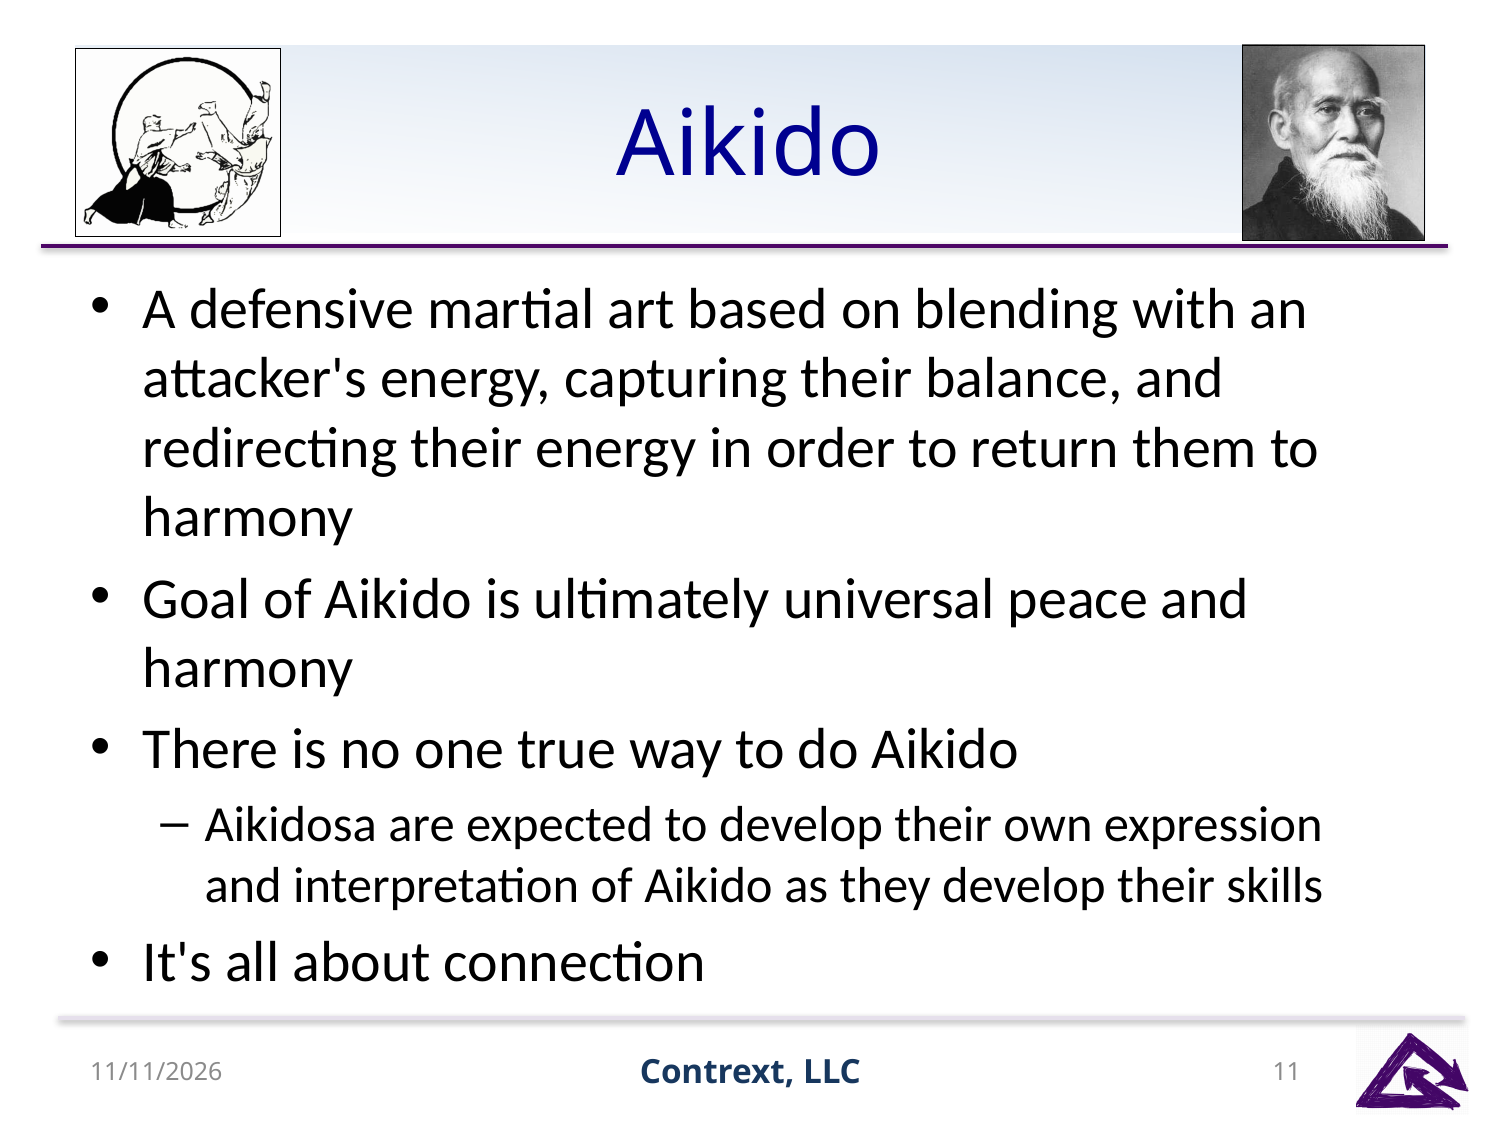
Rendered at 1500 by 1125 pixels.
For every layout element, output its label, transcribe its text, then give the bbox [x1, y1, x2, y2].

title Aikido [75, 45, 1240, 233]
picture [1356, 1025, 1469, 1115]
picture [1242, 44, 1426, 241]
list A defensive martial art based on blending with an attacker's energy, capturing their balance, and redirecting their energy in order to return them to harmony Goal of Aikido is ultimately universal peace and harmony There is no one true way to do Aikido Aikidosa are expected to develop their own expression and interpretation of Aikido as they develop their skills It's all about connection [75, 262, 1425, 1005]
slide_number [75, 1042, 425, 1103]
slide_number 11 [1074, 1042, 1316, 1103]
footer Contrext, LLC [471, 1042, 1030, 1103]
picture [74, 48, 282, 237]
